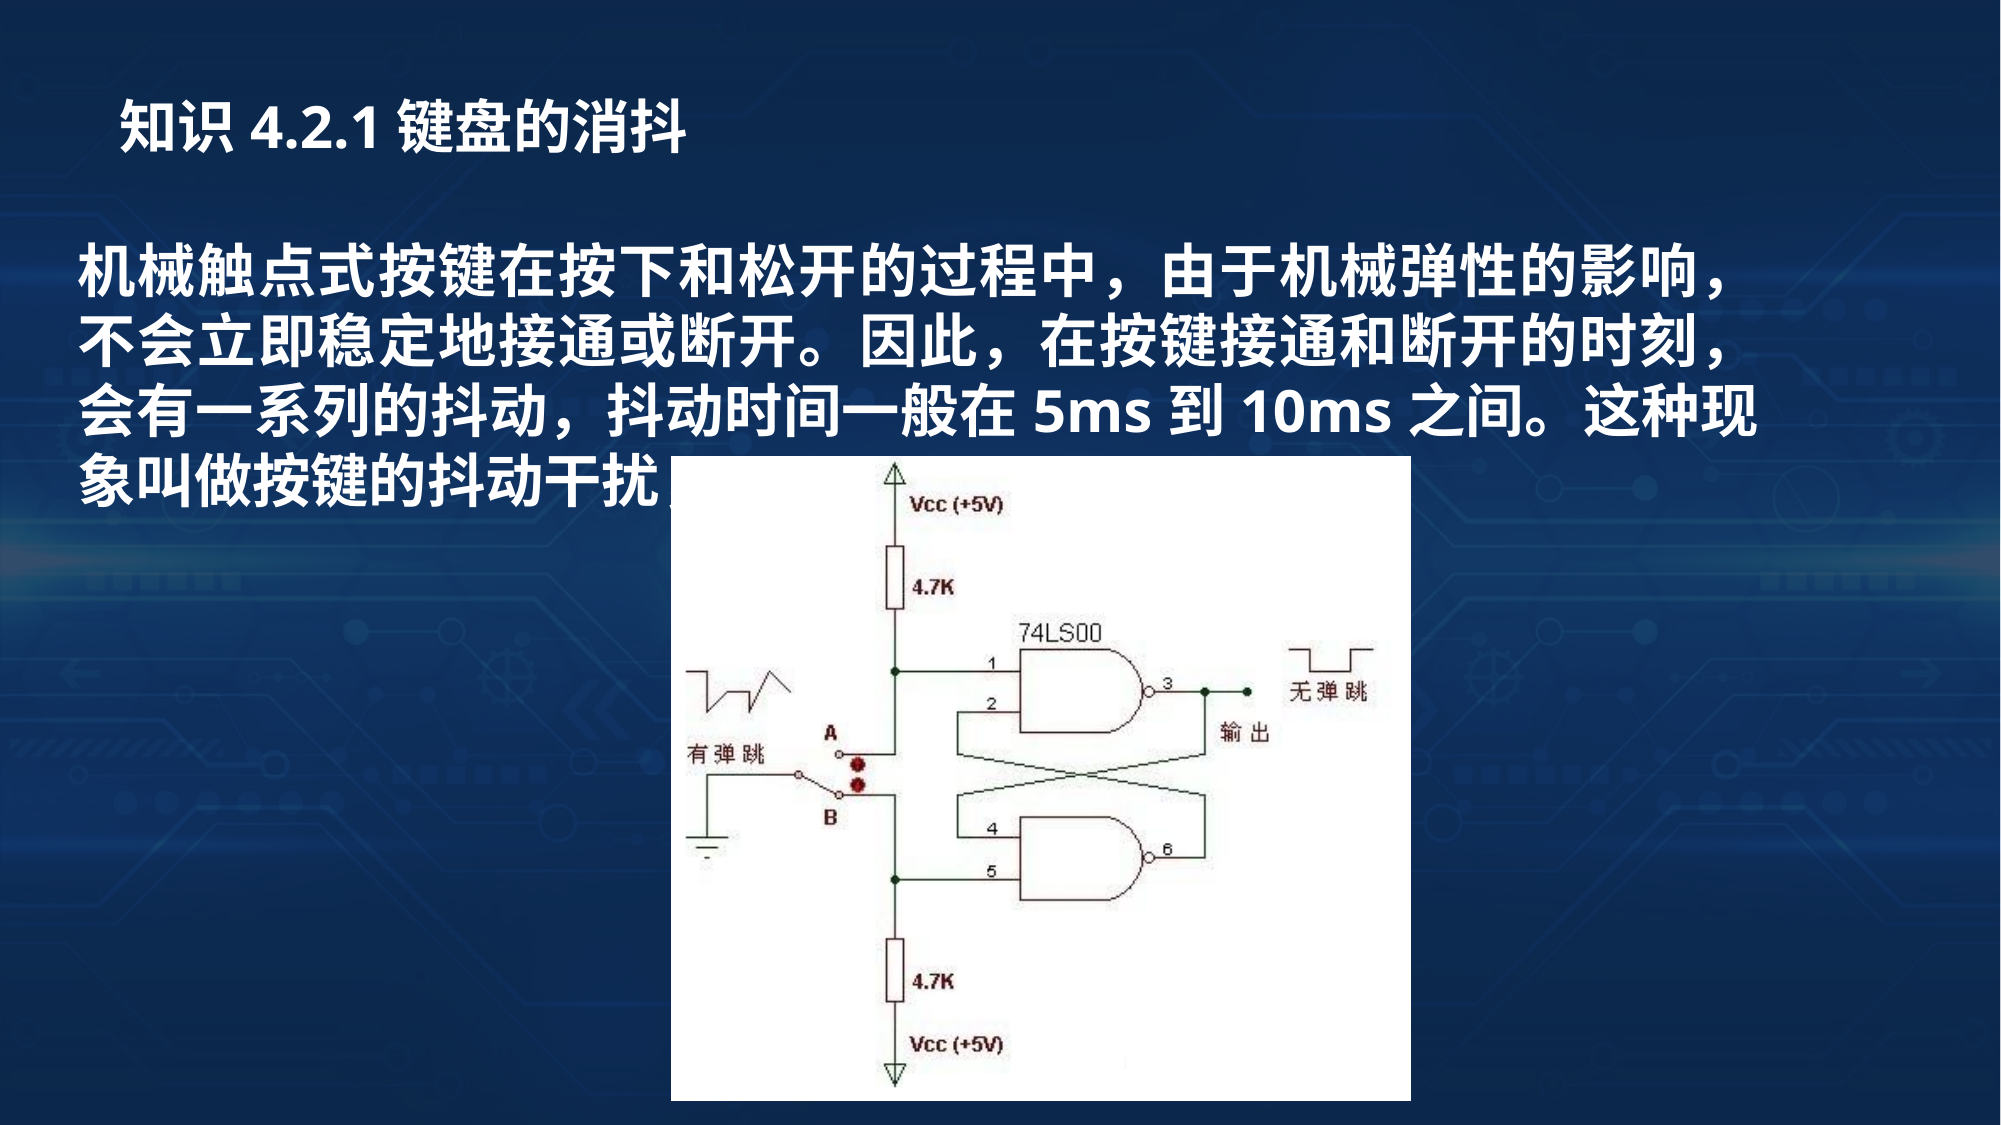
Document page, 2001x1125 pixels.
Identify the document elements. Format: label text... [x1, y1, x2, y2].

text_box 知识4.2.1键盘的消抖 [104, 83, 939, 168]
text_box 机械触点式按键在按下和松开的过程中，由于机械弹性的影响，不会立即稳定地接通或断开。因此，在按键接通和断开的时刻，会有一系列的抖动，抖动时间一般在5ms到10ms之间。这种现象叫做按键的抖动干扰， [62, 226, 1774, 522]
picture [670, 455, 1411, 1102]
